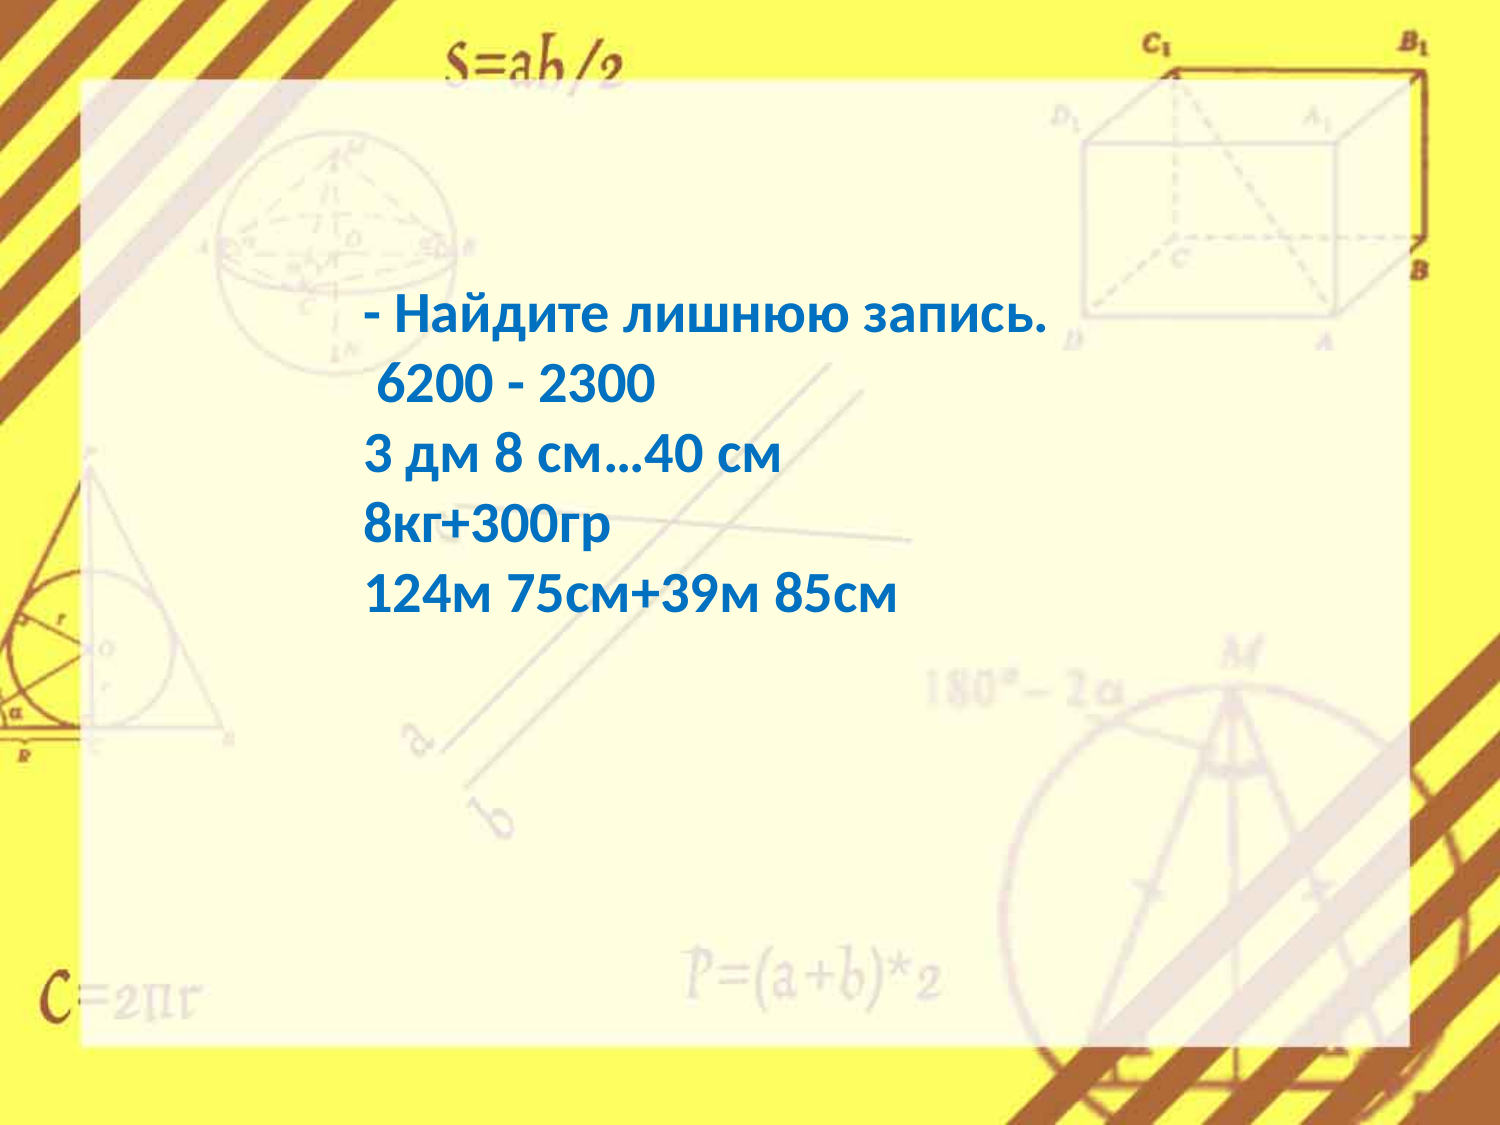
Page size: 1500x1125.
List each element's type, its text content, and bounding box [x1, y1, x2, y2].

picture [0, 0, 1500, 1125]
text_box - Найдите лишнюю запись. 6200 - 2300 3 дм 8 см…40 см 8кг+300гр 124м 75см+39м 85см [348, 267, 1152, 632]
